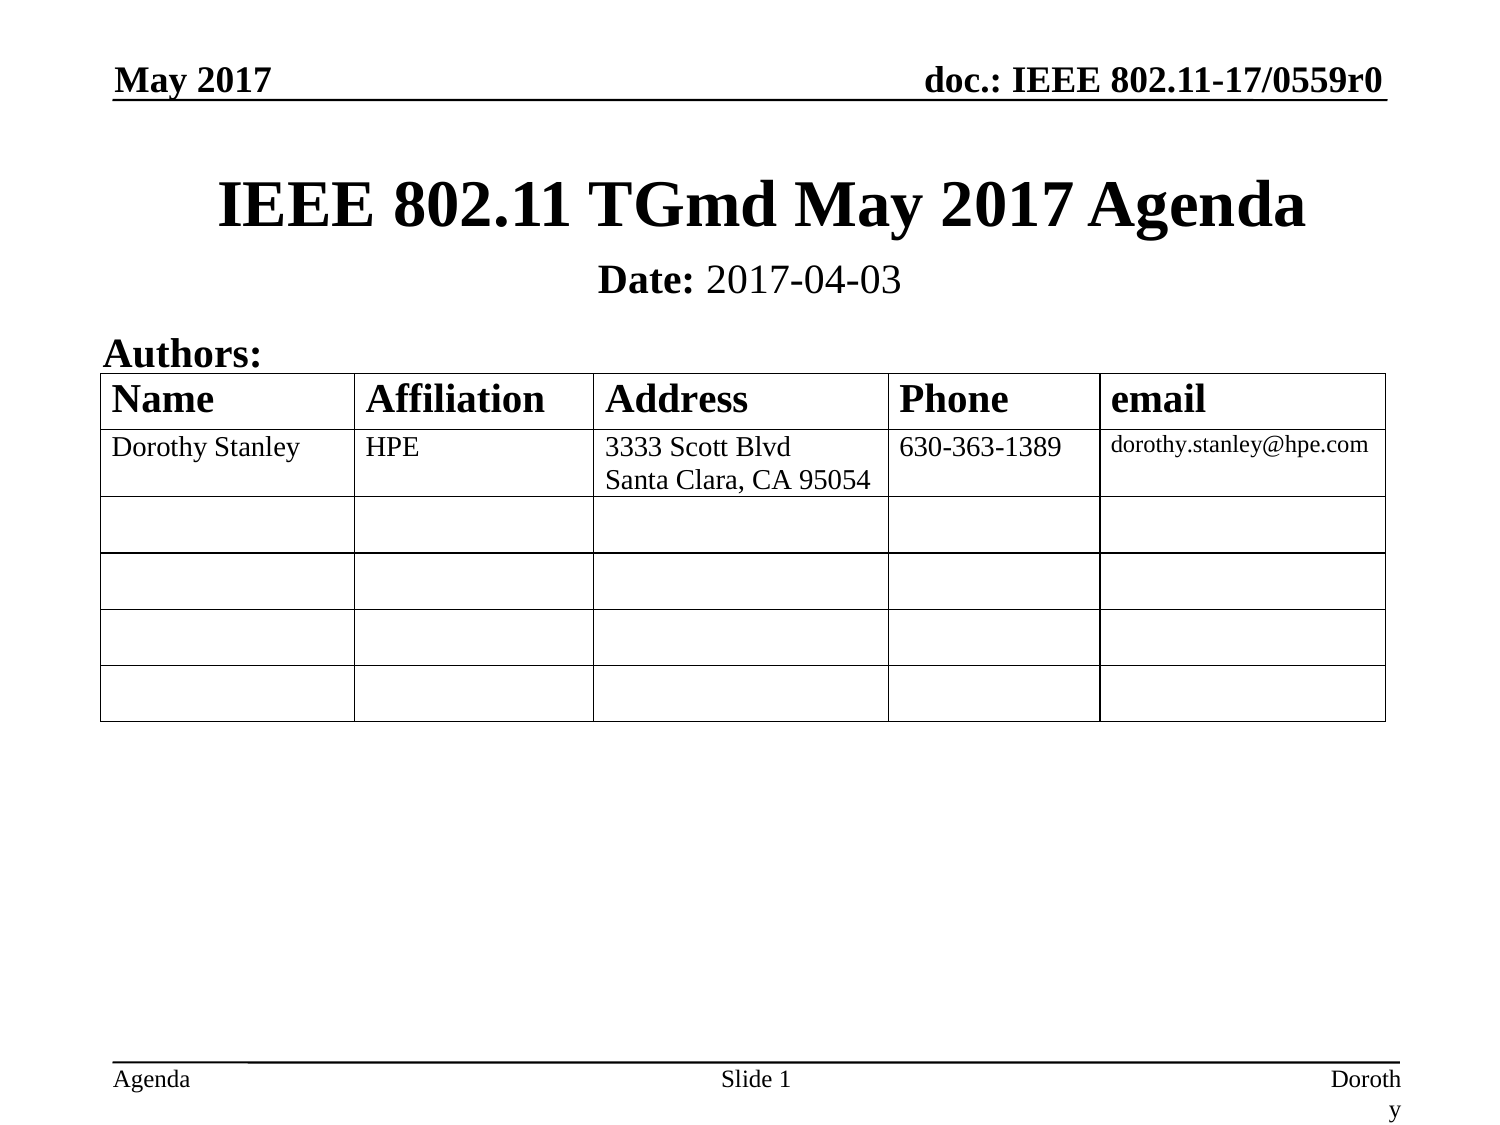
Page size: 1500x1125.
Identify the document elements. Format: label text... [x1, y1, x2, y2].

title IEEE 802.11 TGmd May 2017 Agenda [112, 112, 1413, 288]
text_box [85, 372, 1415, 784]
list Date: 2017-04-03 [112, 249, 1388, 313]
footer Dorothy Stanley, HP Enterprise [1325, 1062, 1402, 1093]
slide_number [114, 54, 425, 100]
slide_number Slide 1 [712, 1062, 800, 1093]
text_box Authors: [87, 318, 325, 371]
